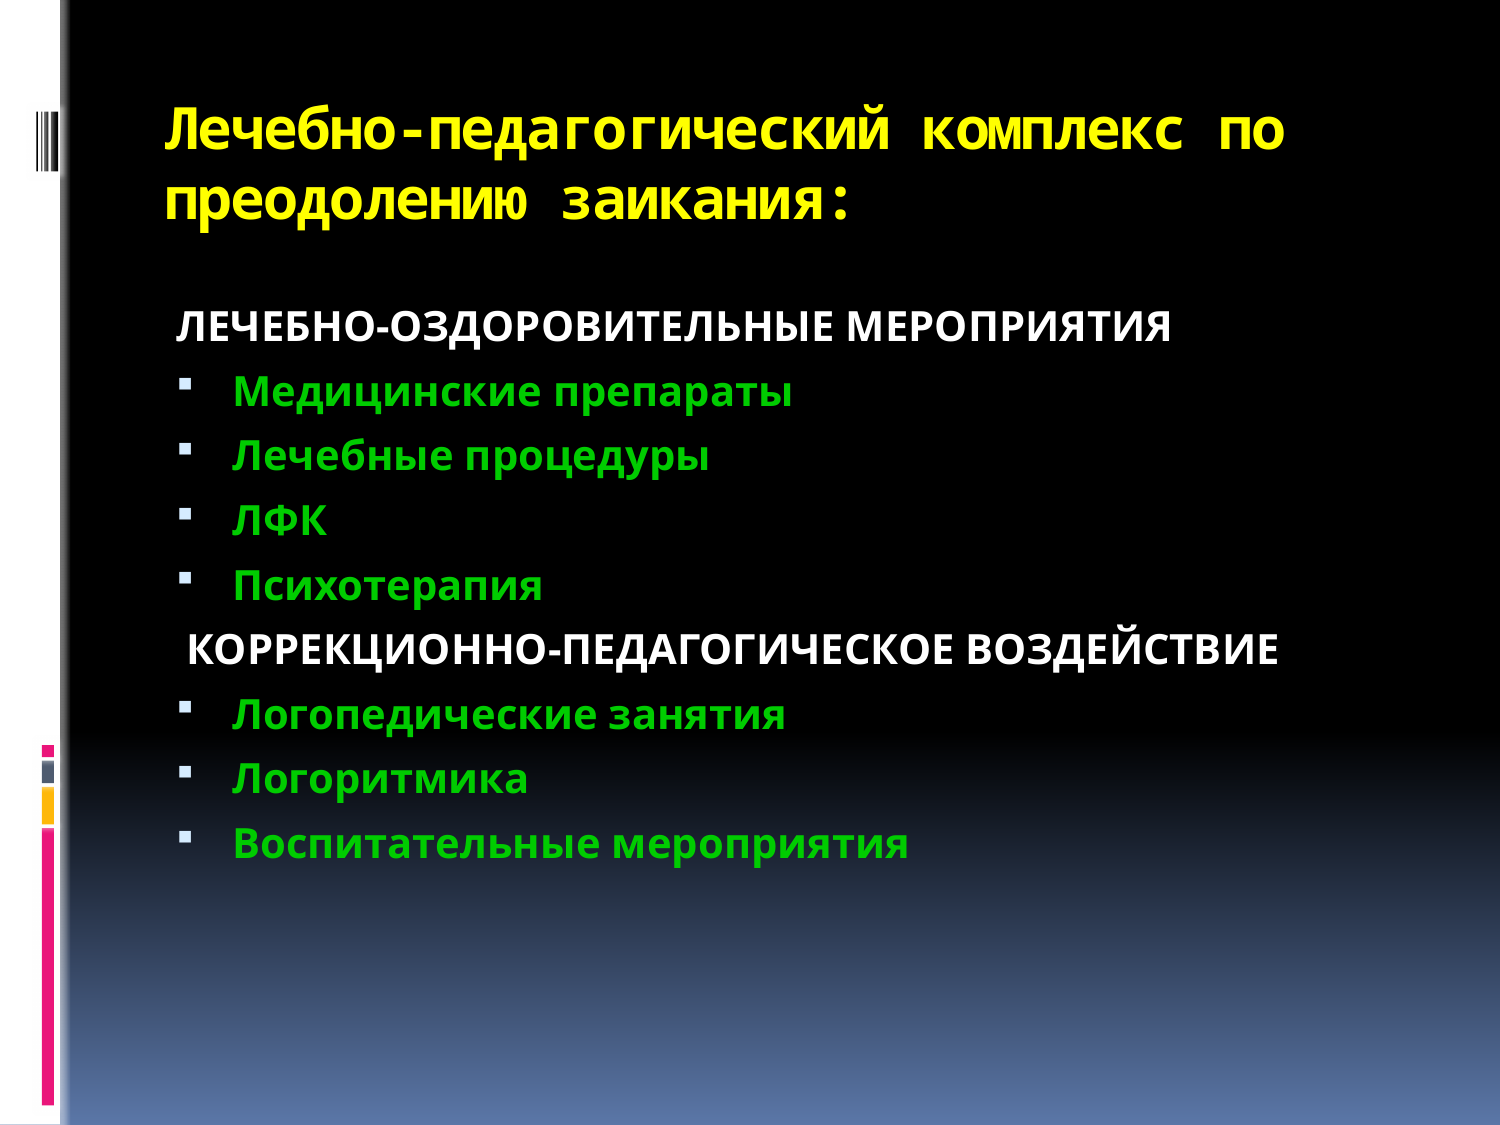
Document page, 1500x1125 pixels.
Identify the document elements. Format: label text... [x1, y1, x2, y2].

title Лечебно-педагогический комплекс по преодолению заикания: [150, 83, 1425, 234]
list ЛЕЧЕБНО-ОЗДОРОВИТЕЛЬНЫЕ МЕРОПРИЯТИЯ Медицинские препараты Лечебные процедуры ЛФК Психотерапия КОРРЕКЦИОННО-ПЕДАГОГИЧЕСКОЕ ВОЗДЕЙСТВИЕ Логопедические занятия Логоритмика Воспитательные мероприятия [150, 292, 1425, 1043]
